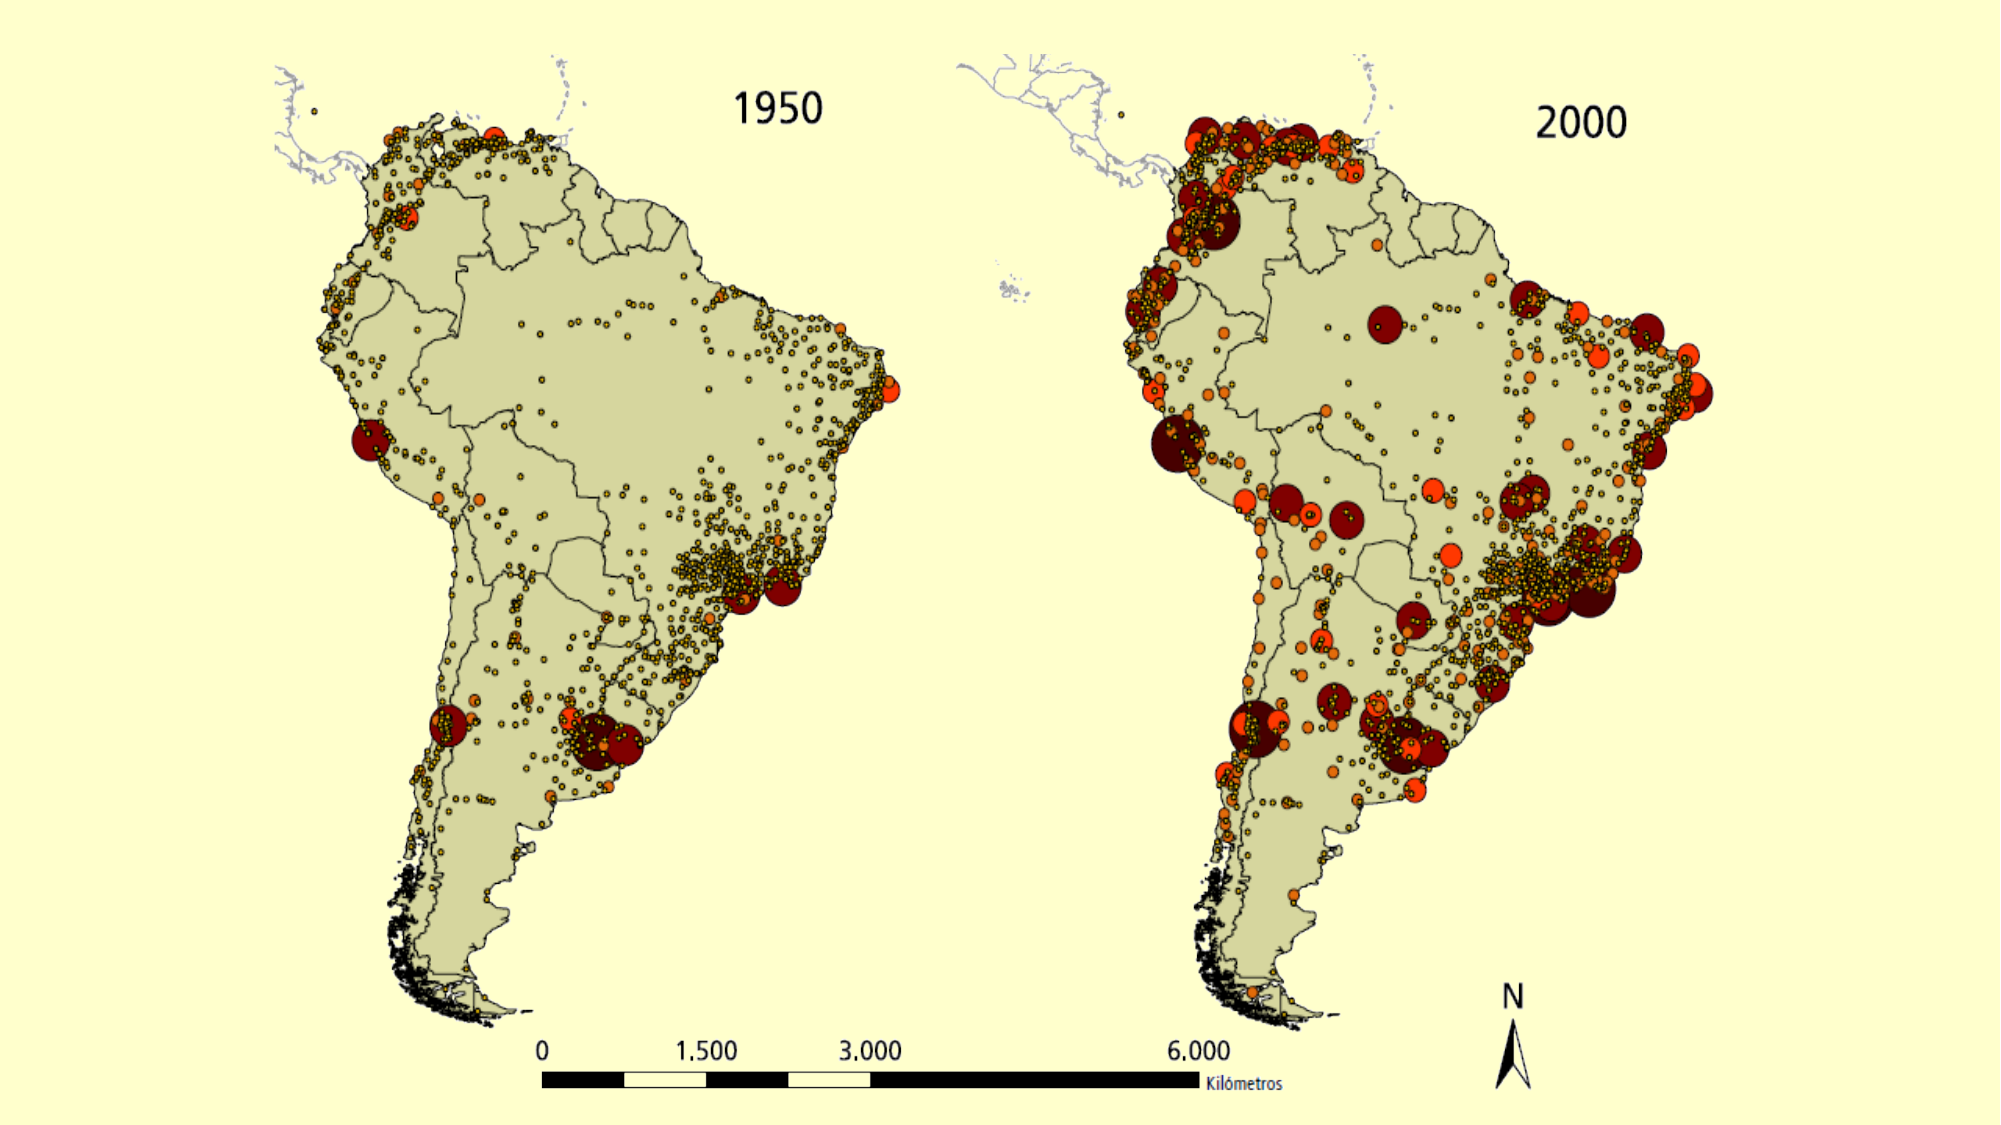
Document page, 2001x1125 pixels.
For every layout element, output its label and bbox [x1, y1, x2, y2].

picture [255, 54, 1738, 1120]
